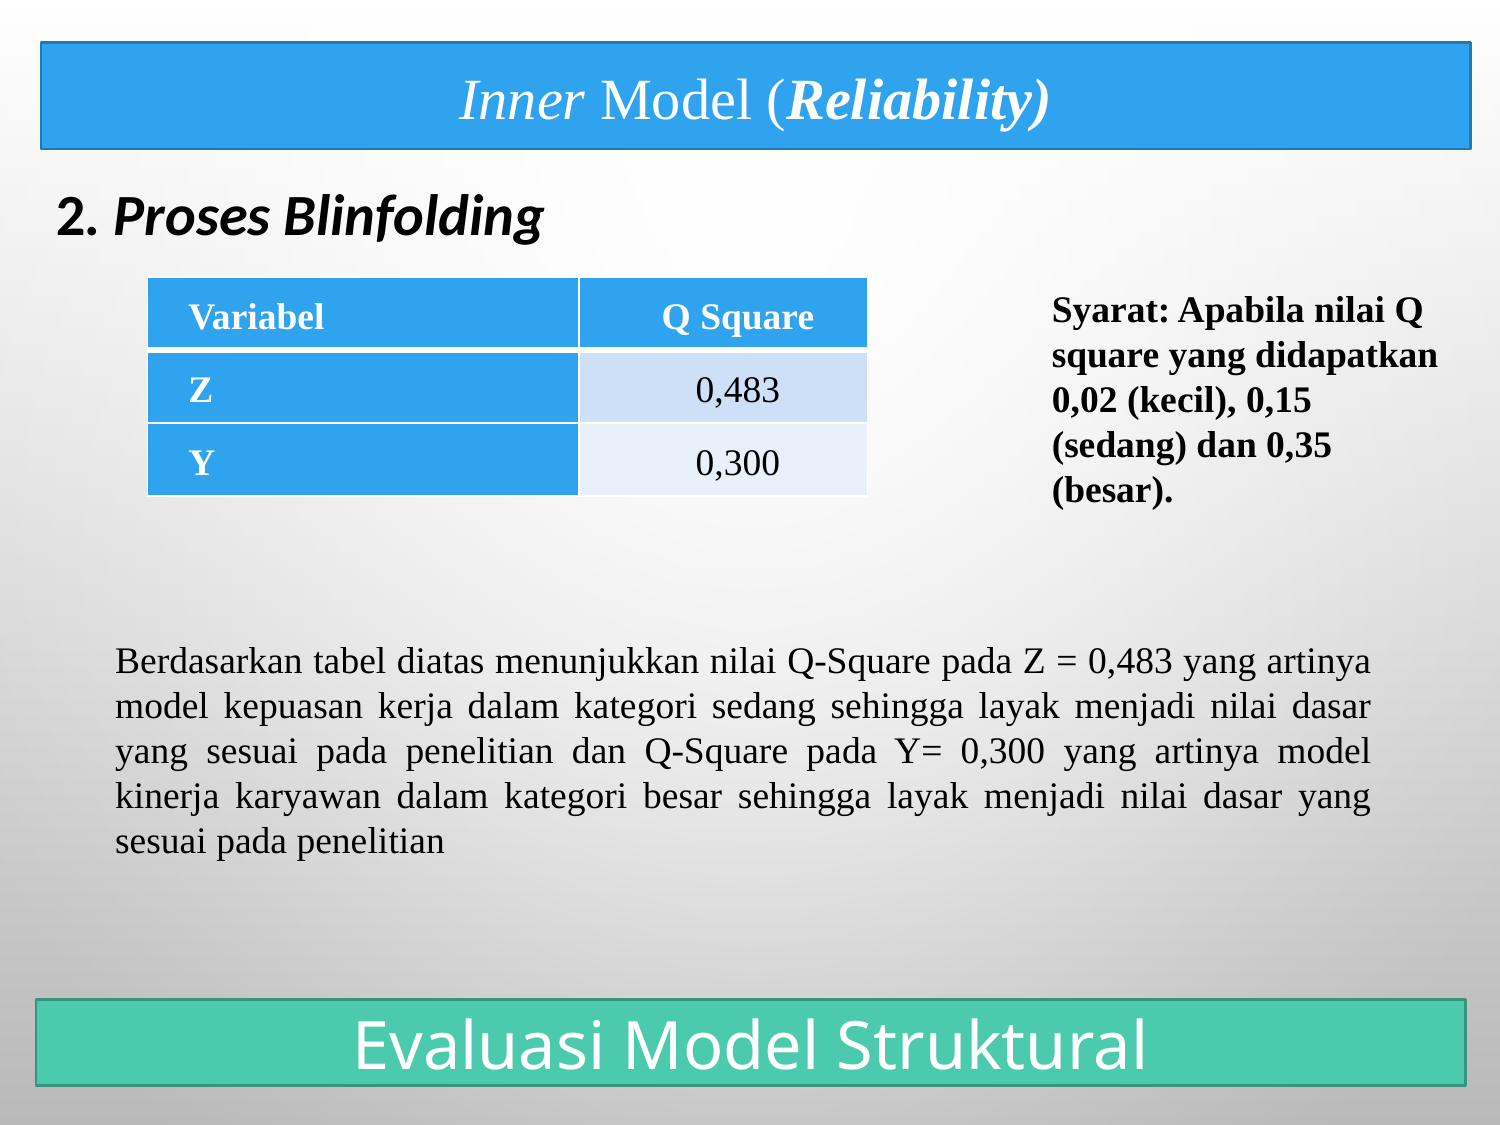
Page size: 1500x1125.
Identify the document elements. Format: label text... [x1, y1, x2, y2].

text_box Syarat: Apabila nilai Q square yang didapatkan 0,02 (kecil), 0,15 (sedang) dan 0,35 (besar). [1037, 277, 1466, 518]
text_box 2. Proses Blinfolding [40, 170, 1282, 255]
text_box Inner Model (Reliability) [40, 41, 1472, 150]
text_box Evaluasi Model Struktural [35, 998, 1467, 1087]
table_header Q Square [580, 278, 867, 347]
table_cell Y [148, 424, 578, 495]
table_cell 0,483 [580, 353, 867, 422]
text_box Berdasarkan tabel diatas menunjukkan nilai Q-Square pada Z = 0,483 yang artinya model kepuasan kerja dalam kategori sedang sehingga layak menjadi nilai dasar yang sesuai pada penelitian dan Q-Square pada Y= 0,300 yang artinya model kinerja karyawan dalam kategori besar sehingga layak menjadi nilai dasar yang sesuai pada penelitian [100, 628, 1388, 869]
table_header Variabel [148, 278, 578, 347]
table_cell Z [148, 353, 578, 422]
picture [0, 0, 1500, 1125]
table_cell 0,300 [580, 424, 867, 495]
